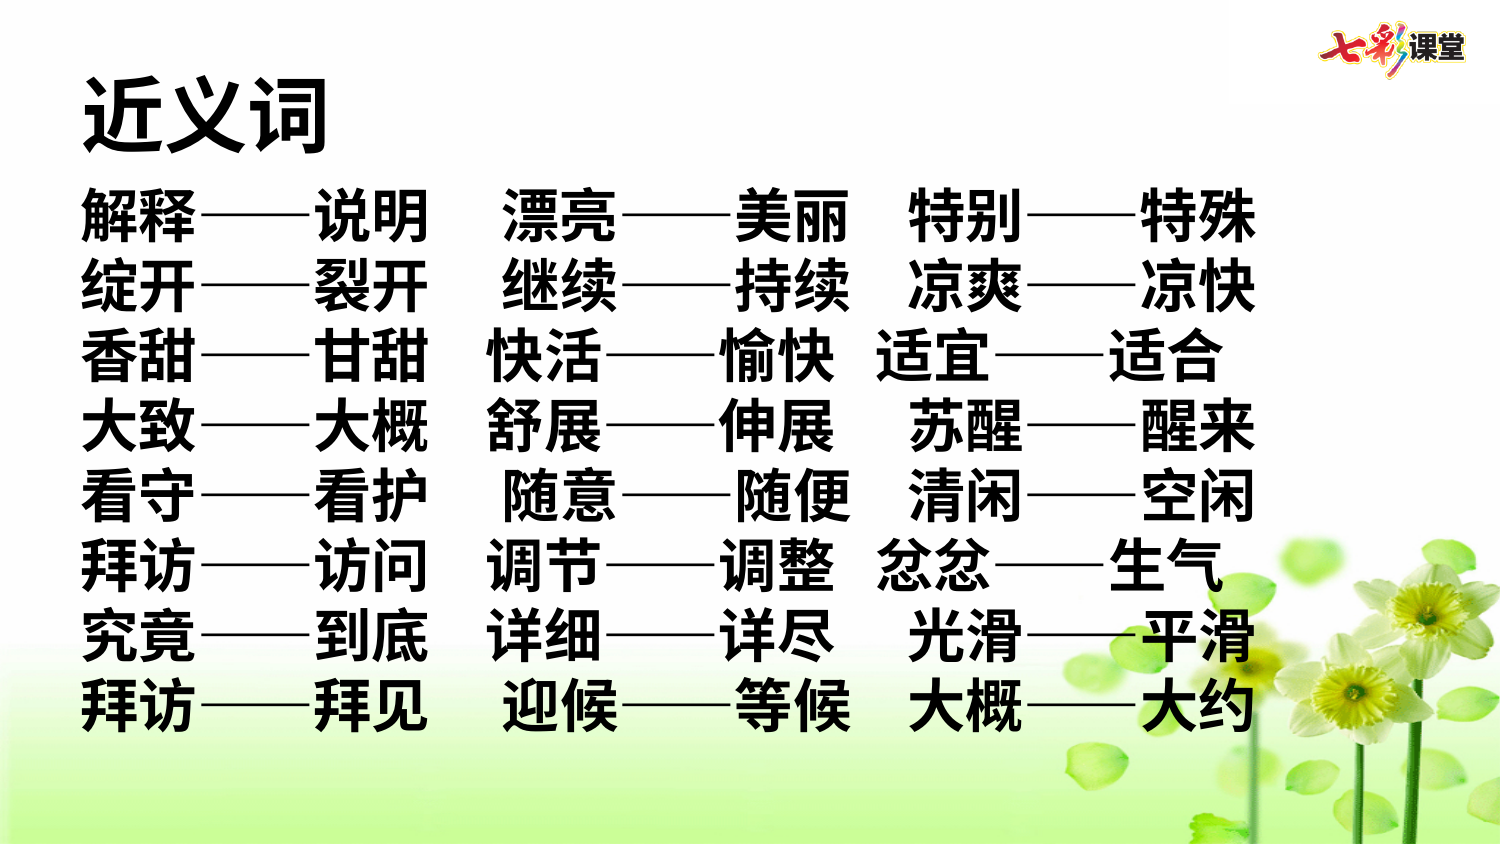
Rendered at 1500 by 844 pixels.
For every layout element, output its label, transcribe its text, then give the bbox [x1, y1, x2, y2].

text_box 近义词 [66, 55, 1350, 171]
text_box 解释——说明 漂亮——美丽 特别——特殊 绽开——裂开 继续——持续 凉爽——凉快 香甜——甘甜 快活——愉快 适宜——适合 大致——大概 舒展——伸展 苏醒——醒来 看守——看护 随意——随便 清闲——空闲 拜访——访问 调节——调整 忿忿——生气 究竟——到底 详细——详尽 光滑——平滑 拜访——拜见 迎候——等候 大概——大约 [65, 171, 1483, 747]
picture [0, 0, 1500, 844]
